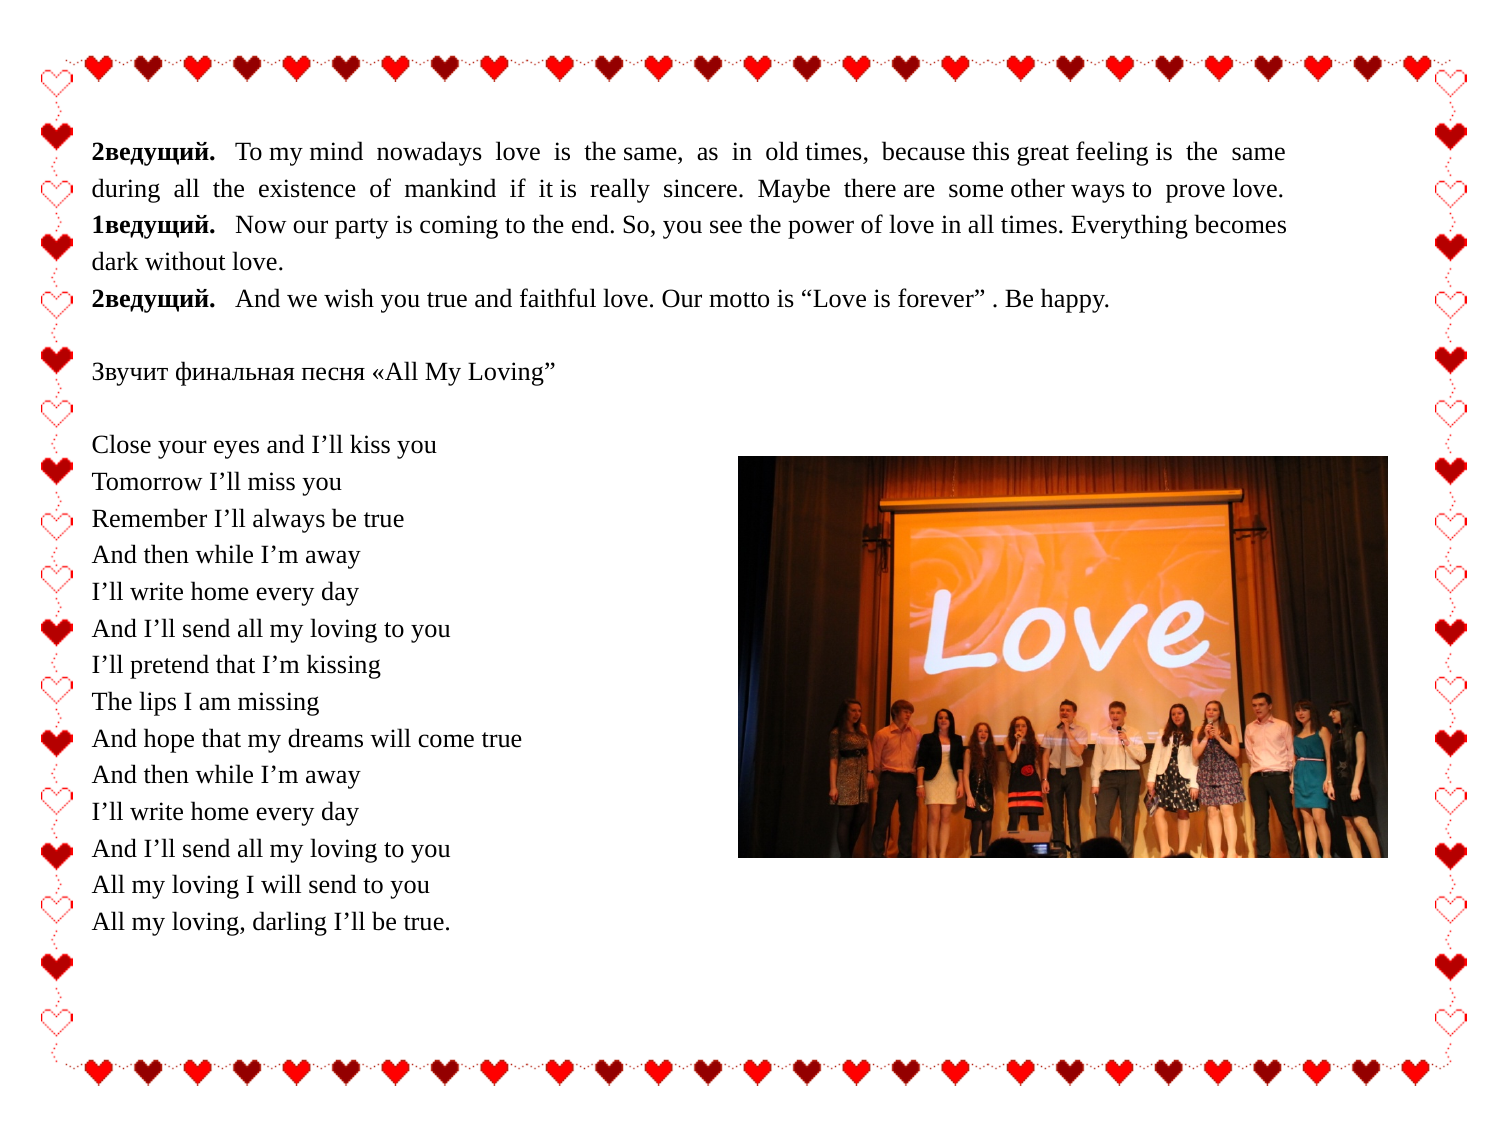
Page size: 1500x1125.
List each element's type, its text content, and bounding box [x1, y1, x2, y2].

picture [737, 455, 1389, 859]
text_box [79, 113, 1400, 729]
picture [1434, 66, 1468, 569]
list 2ведущий. To my mind nowadays love is the same, as in old times, because this great feeling is the same during all the existence of mankind if it is really sincere. Maybe there are some other ways to prove love. 1ведущий. Now our party is coming to the end. So, you see the power of love in all times. Everything becomes dark without love. 2ведущий. And we wish you true and faithful love. Our motto is “Love is forever” . Be happy. Звучит финальная песня «All My Loving” Close your eyes and I’ll kiss you Tomorrow I’ll miss you Remember I’ll always be true And then while I’m away I’ll write home every day And I’ll send all my loving to you I’ll pretend that I’m kissing The lips I am missing And hope that my dreams will come true And then while I’m away I’ll write home every day And I’ll send all my loving to you All my loving I will send to you All my loving, darling I’ll be true. [79, 91, 1429, 1056]
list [993, 54, 1453, 82]
picture [525, 54, 991, 82]
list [1434, 575, 1468, 1065]
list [64, 54, 523, 82]
picture [40, 66, 1452, 1086]
